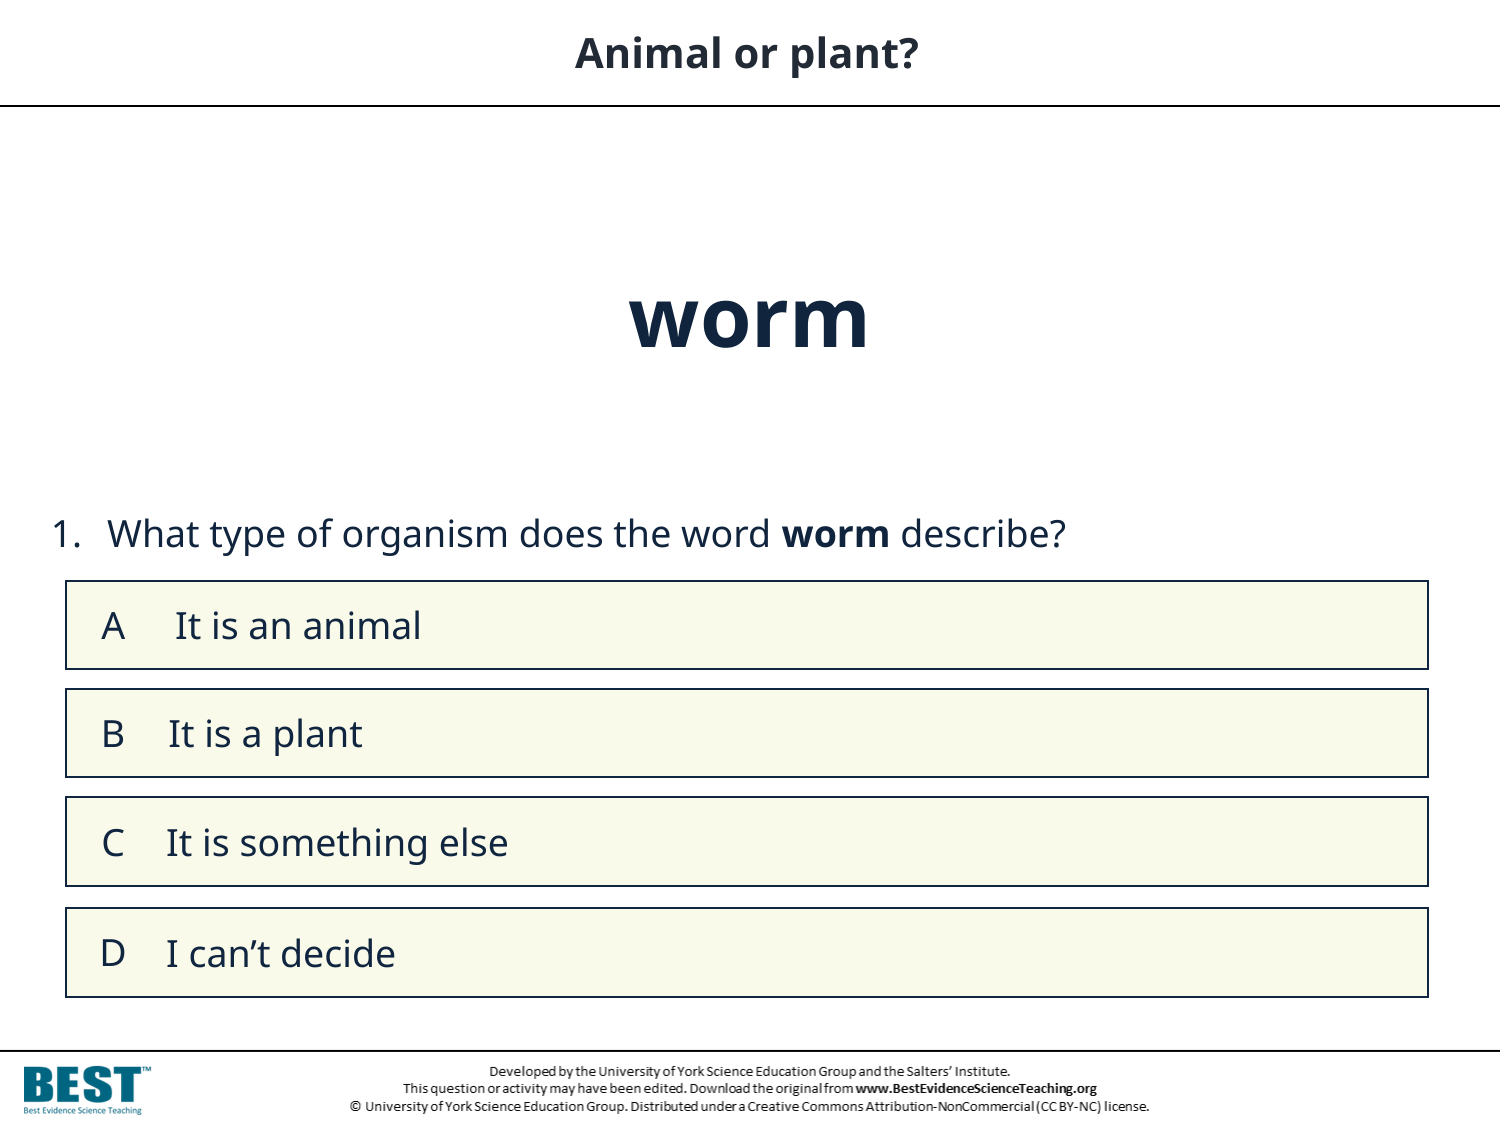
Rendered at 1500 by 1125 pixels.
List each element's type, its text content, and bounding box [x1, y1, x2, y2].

picture [0, 105, 1500, 1125]
text_box Animal or plant? [23, 4, 1471, 99]
